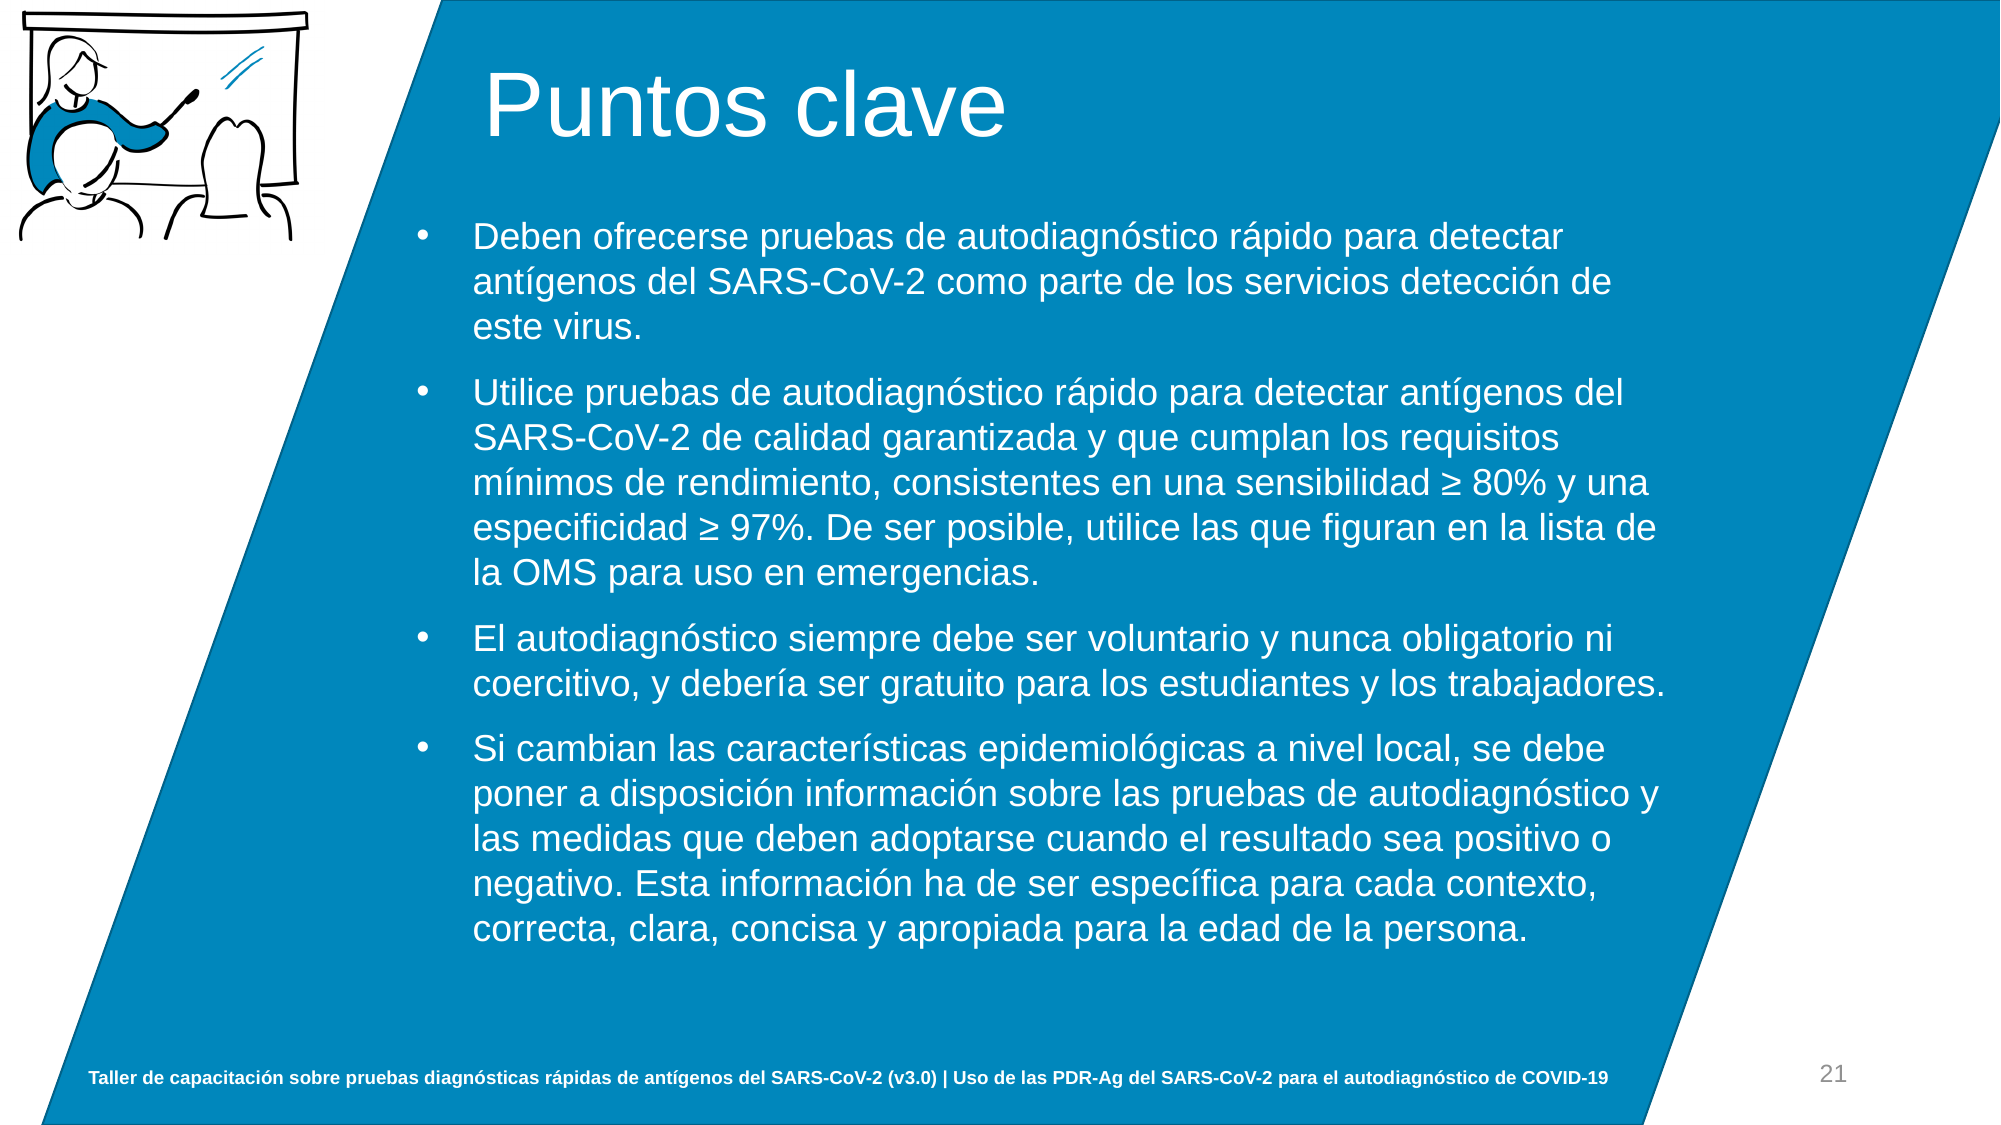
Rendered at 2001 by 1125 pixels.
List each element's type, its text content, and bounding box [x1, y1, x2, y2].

text_box [73, 0, 2000, 1093]
text_box Deben ofrecerse pruebas de autodiagnóstico rápido para detectar antígenos del SARS-CoV-2 como parte de los servicios detección de este virus. Utilice pruebas de autodiagnóstico rápido para detectar antígenos del SARS-CoV-2 de calidad garantizada y que cumplan los requisitos mínimos de rendimiento, consistentes en una sensibilidad ≥ 80% y una especificidad ≥ 97%. De ser posible, utilice las que figuran en la lista de la OMS para uso en emergencias. El autodiagnóstico siempre debe ser voluntario y nunca obligatorio ni coercitivo, y debería ser gratuito para los estudiantes y los trabajadores. Si cambian las características epidemiológicas a nivel local, se debe poner a disposición información sobre las pruebas de autodiagnóstico y las medidas que deben adoptarse cuando el resultado sea positivo o negativo. Esta información ha de ser específica para cada contexto, correcta, clara, concisa y apropiada para la edad de la persona. [401, 204, 1684, 862]
text_box [42, 1119, 1645, 1125]
picture [0, 0, 326, 255]
text_box Puntos clave [468, 49, 1236, 204]
slide_number 21 [1654, 1042, 1863, 1103]
footer Taller de capacitación sobre pruebas diagnósticas rápidas de antígenos del SARS-CoV-2 (v3.0) | Uso de las PDR-Ag del SARS-CoV-2 para el autodiagnóstico de COVID-19 [42, 1036, 1654, 1119]
